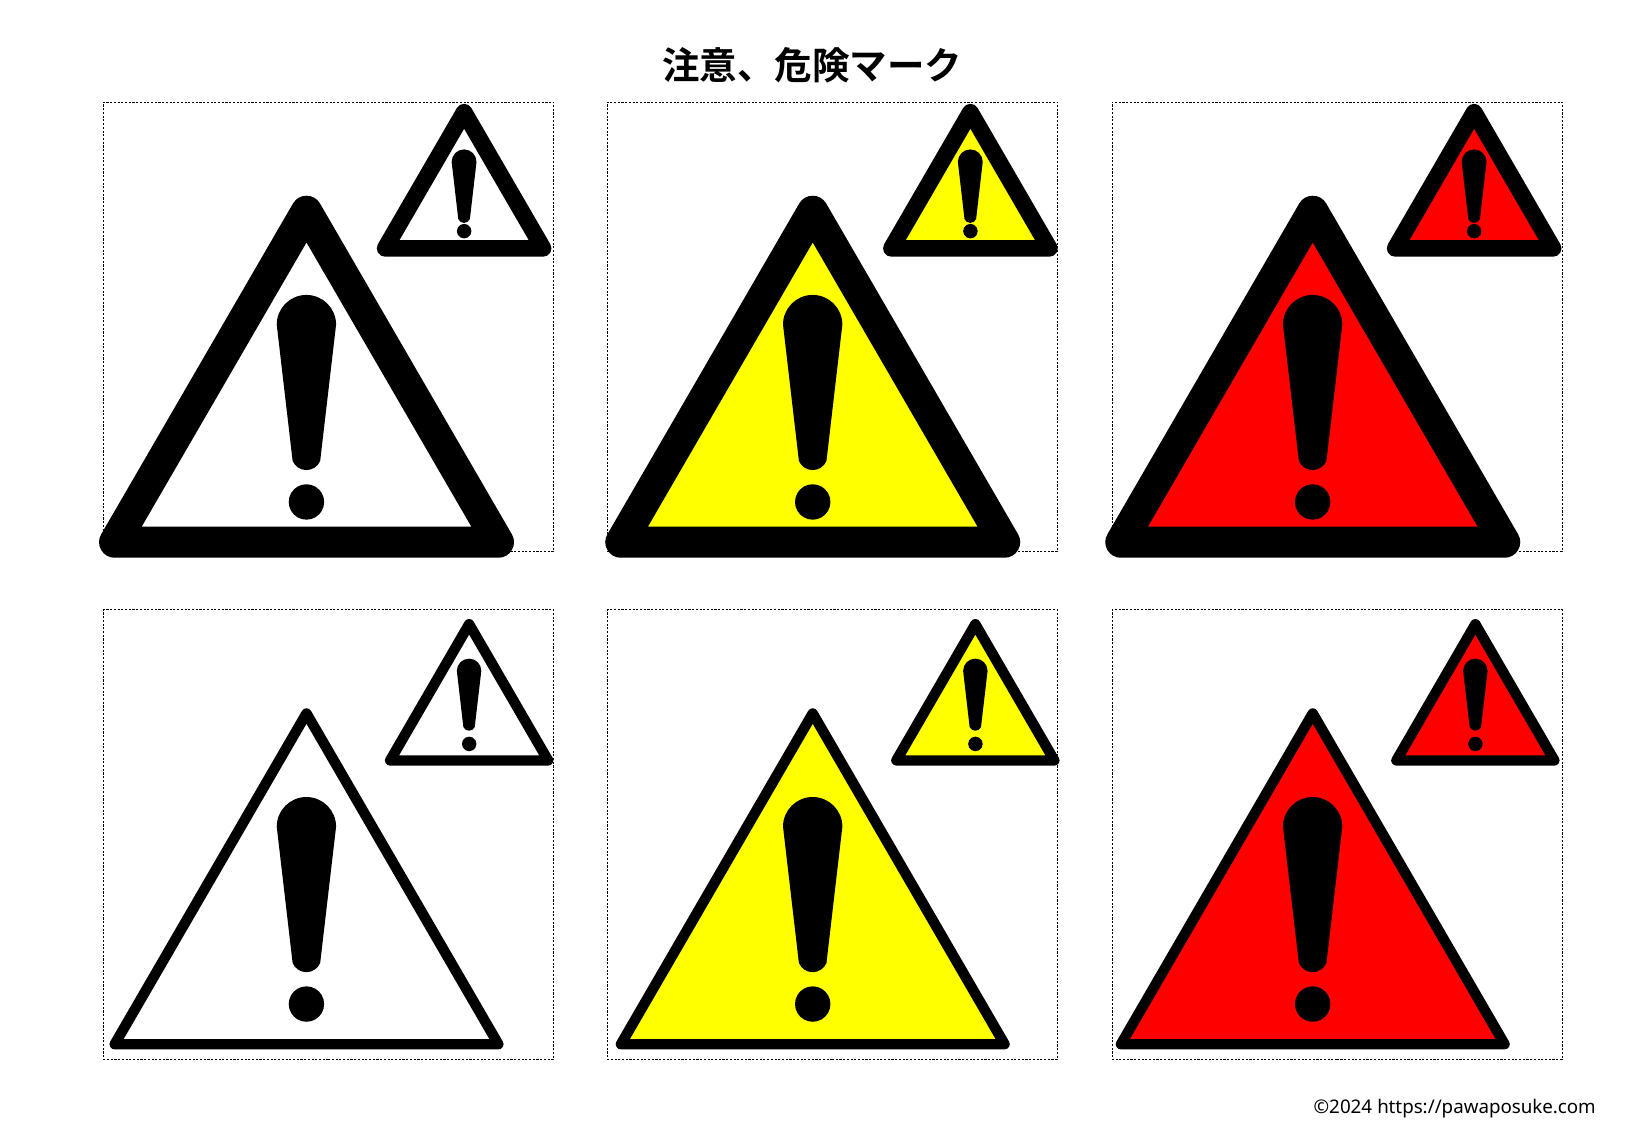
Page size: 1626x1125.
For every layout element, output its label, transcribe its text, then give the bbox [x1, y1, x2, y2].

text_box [389, 623, 549, 761]
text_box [896, 623, 1055, 761]
text_box 注意、危険マーク [647, 34, 978, 95]
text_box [384, 111, 544, 249]
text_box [620, 713, 1005, 1045]
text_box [114, 211, 499, 543]
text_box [620, 211, 1005, 543]
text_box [1396, 623, 1555, 761]
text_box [1120, 713, 1505, 1045]
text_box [891, 111, 1050, 249]
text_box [114, 713, 499, 1045]
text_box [1394, 111, 1554, 249]
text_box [1120, 211, 1505, 543]
